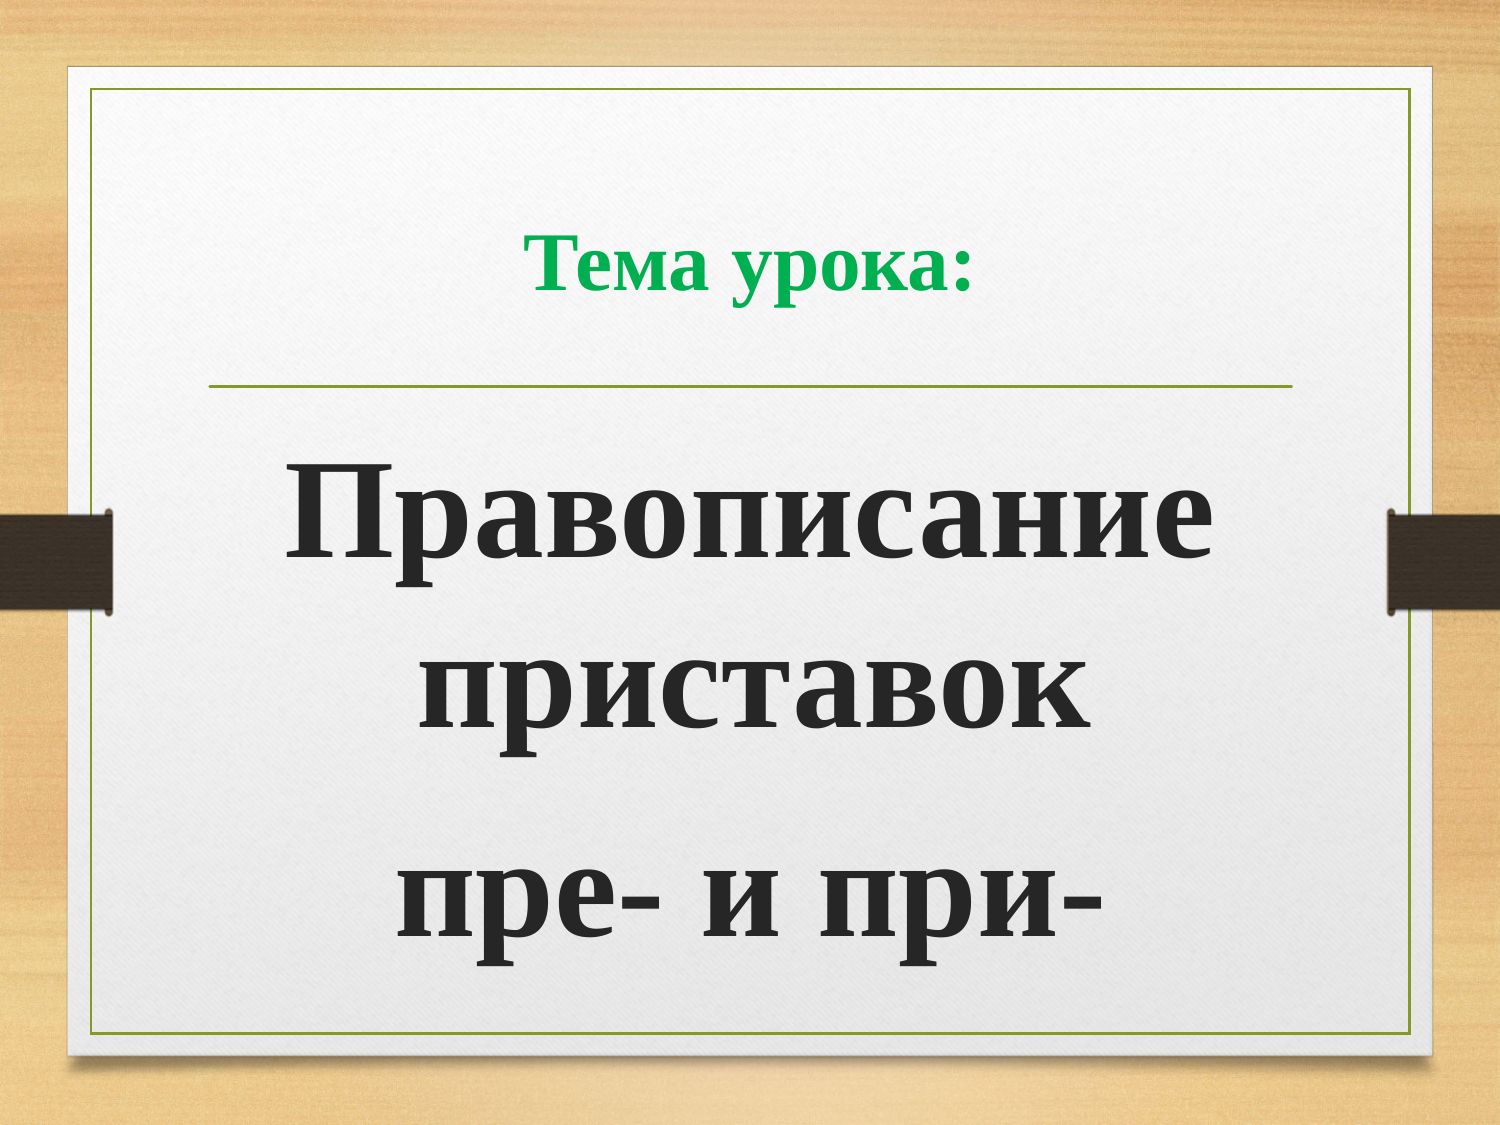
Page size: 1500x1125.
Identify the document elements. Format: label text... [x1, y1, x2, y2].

list Правописание приставок пре- и при- [193, 408, 1309, 974]
picture [0, 0, 1500, 1125]
title Тема урока: [193, 150, 1309, 365]
